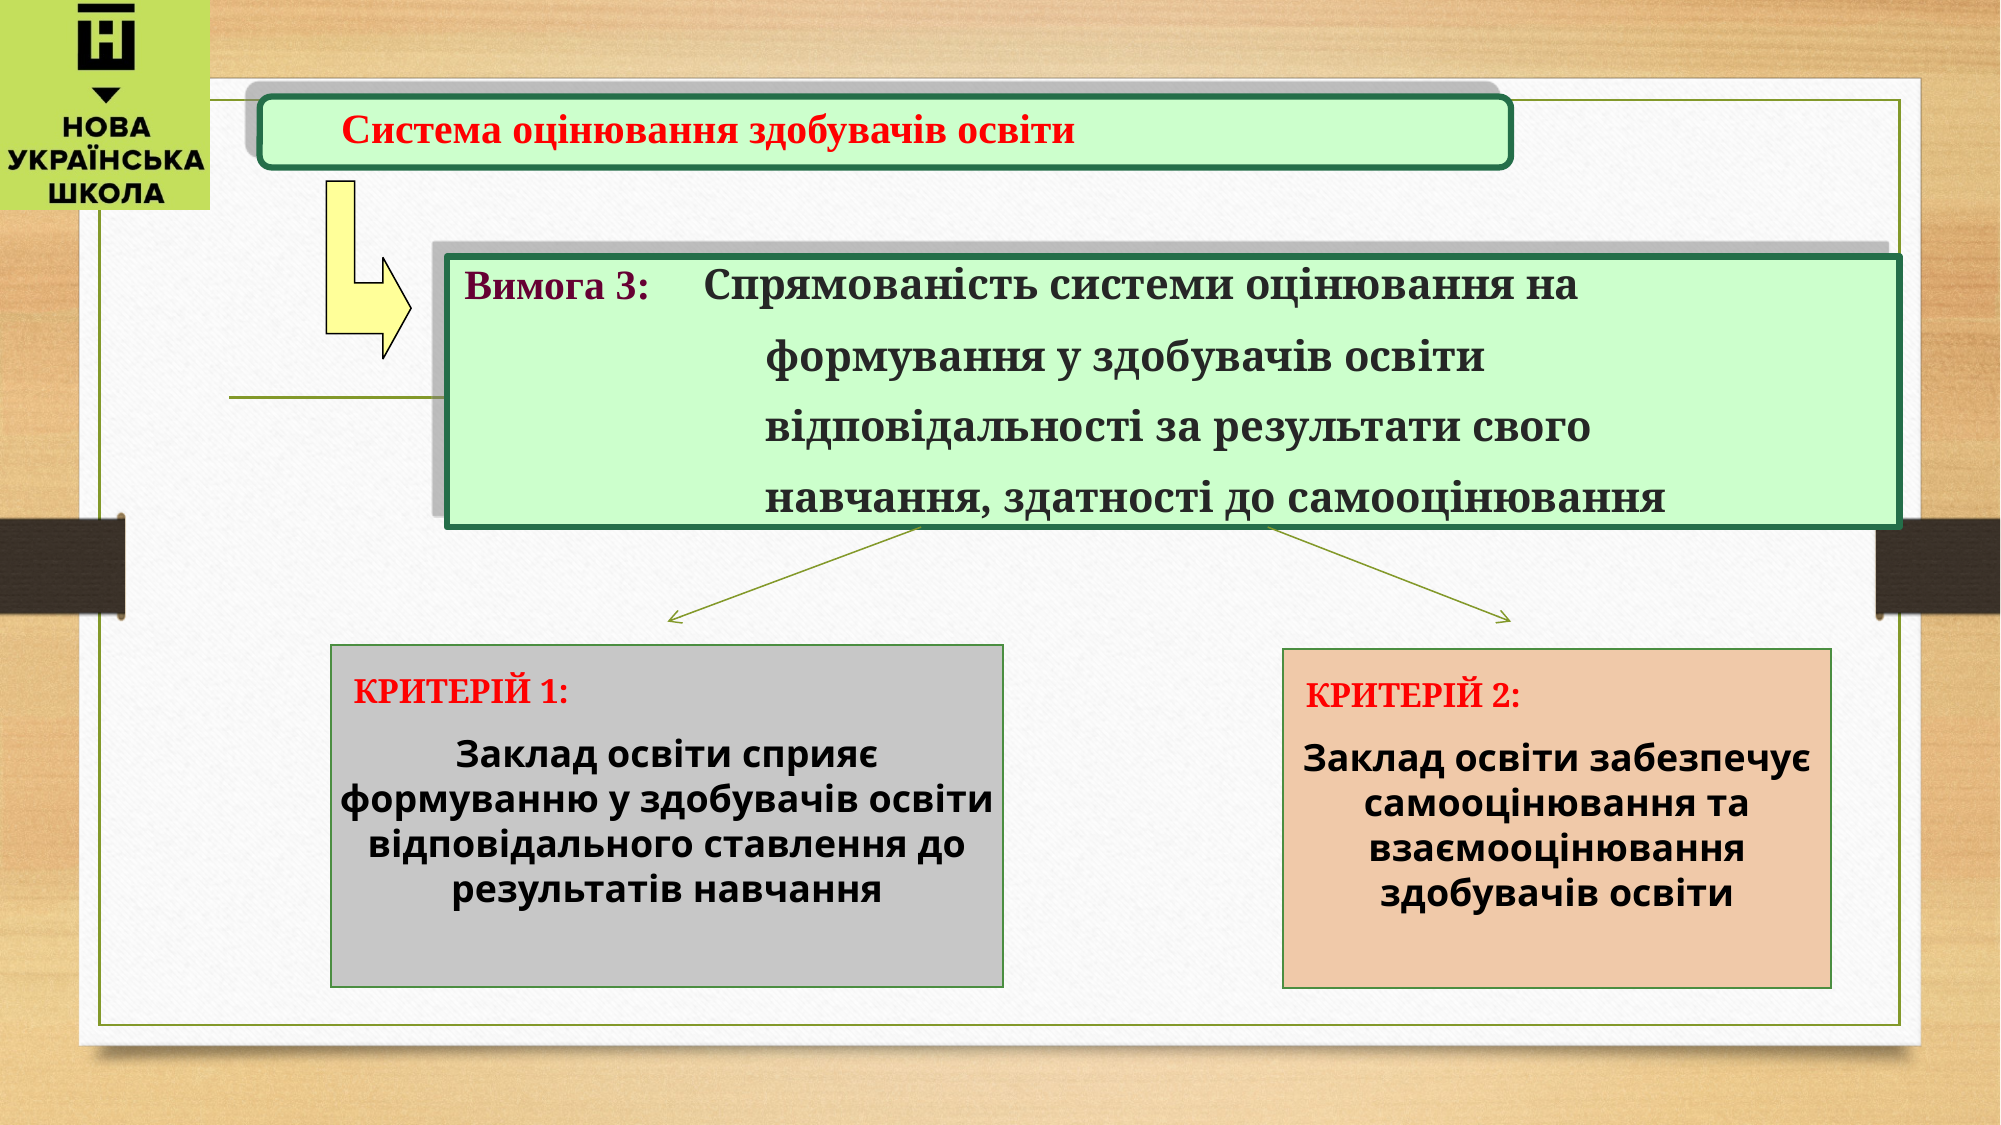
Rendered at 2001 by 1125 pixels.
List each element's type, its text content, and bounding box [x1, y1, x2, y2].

text_box [326, 181, 412, 360]
list Вимога 3: Спрямованість системи оцінювання на формування у здобувачів освіти відповідальності за результати свого навчання, здатності до самооцінювання [446, 256, 1900, 528]
text_box Система оцінювання здобувачів освіти [259, 96, 1512, 168]
text_box КРИТЕРІЙ 1: Заклад освіти сприяє формуванню у здобувачів освіти відповідального ставлення до результатів навчання [331, 645, 1004, 988]
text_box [1267, 526, 1512, 622]
text_box КРИТЕРІЙ 2: Заклад освіти забезпечує самооцінювання та взаємооцінювання здобувачів освіти [1283, 649, 1832, 988]
picture [0, 0, 2001, 1125]
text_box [667, 526, 922, 622]
